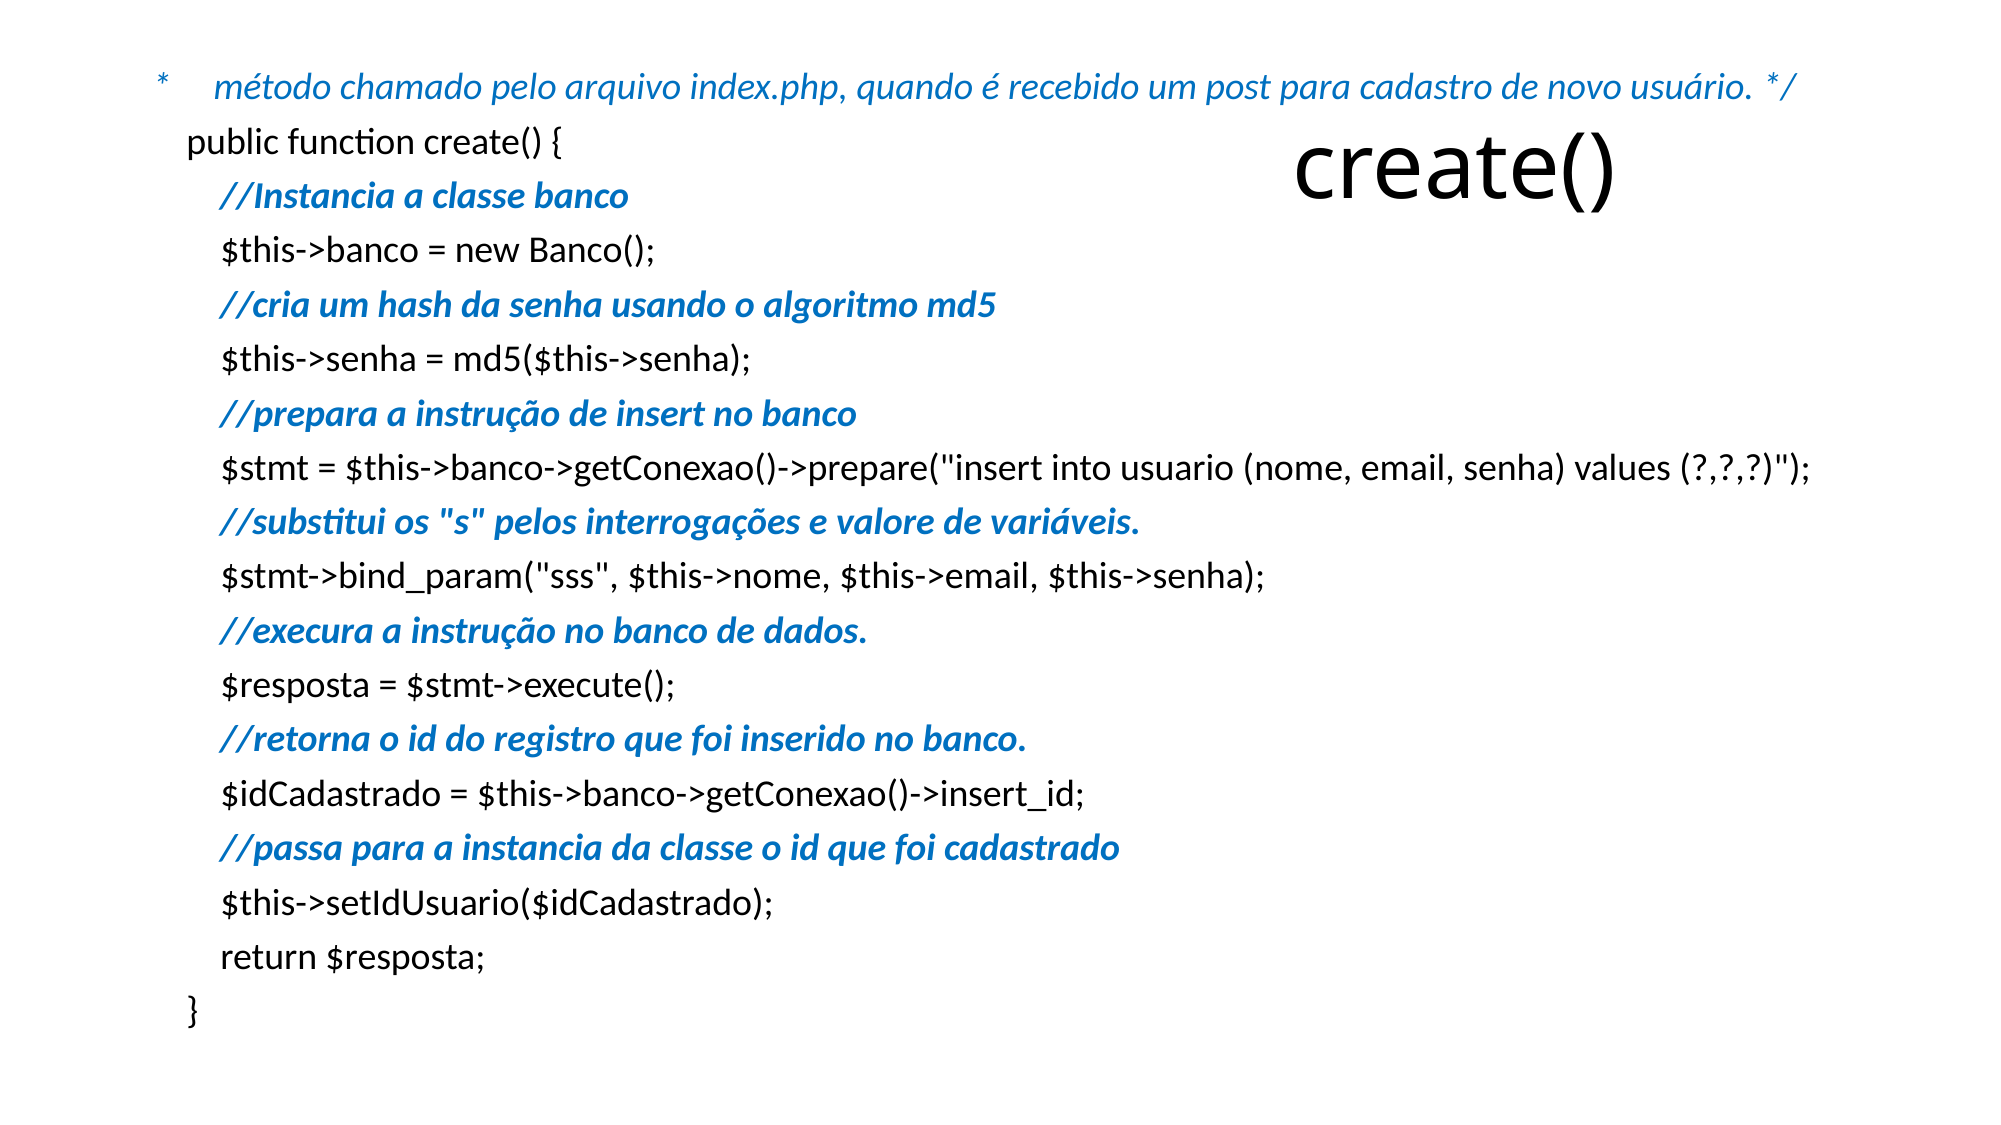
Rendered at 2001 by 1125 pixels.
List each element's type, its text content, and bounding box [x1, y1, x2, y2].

list * método chamado pelo arquivo index.php, quando é recebido um post para cadastro de novo usuário. */ public function create() { //Instancia a classe banco $this->banco = new Banco(); //cria um hash da senha usando o algoritmo md5 $this->senha = md5($this->senha); //prepara a instrução de insert no banco $stmt = $this->banco->getConexao()->prepare("insert into usuario (nome, email, senha) values (?,?,?)"); //substitui os "s" pelos interrogações e valore de variáveis. $stmt->bind_param("sss", $this->nome, $this->email, $this->senha); //execura a instrução no banco de dados. $resposta = $stmt->execute(); //retorna o id do registro que foi inserido no banco. $idCadastrado = $this->banco->getConexao()->insert_id; //passa para a instancia da classe o id que foi cadastrado $this->setIdUsuario($idCadastrado); return $resposta; } [137, 59, 1863, 1053]
